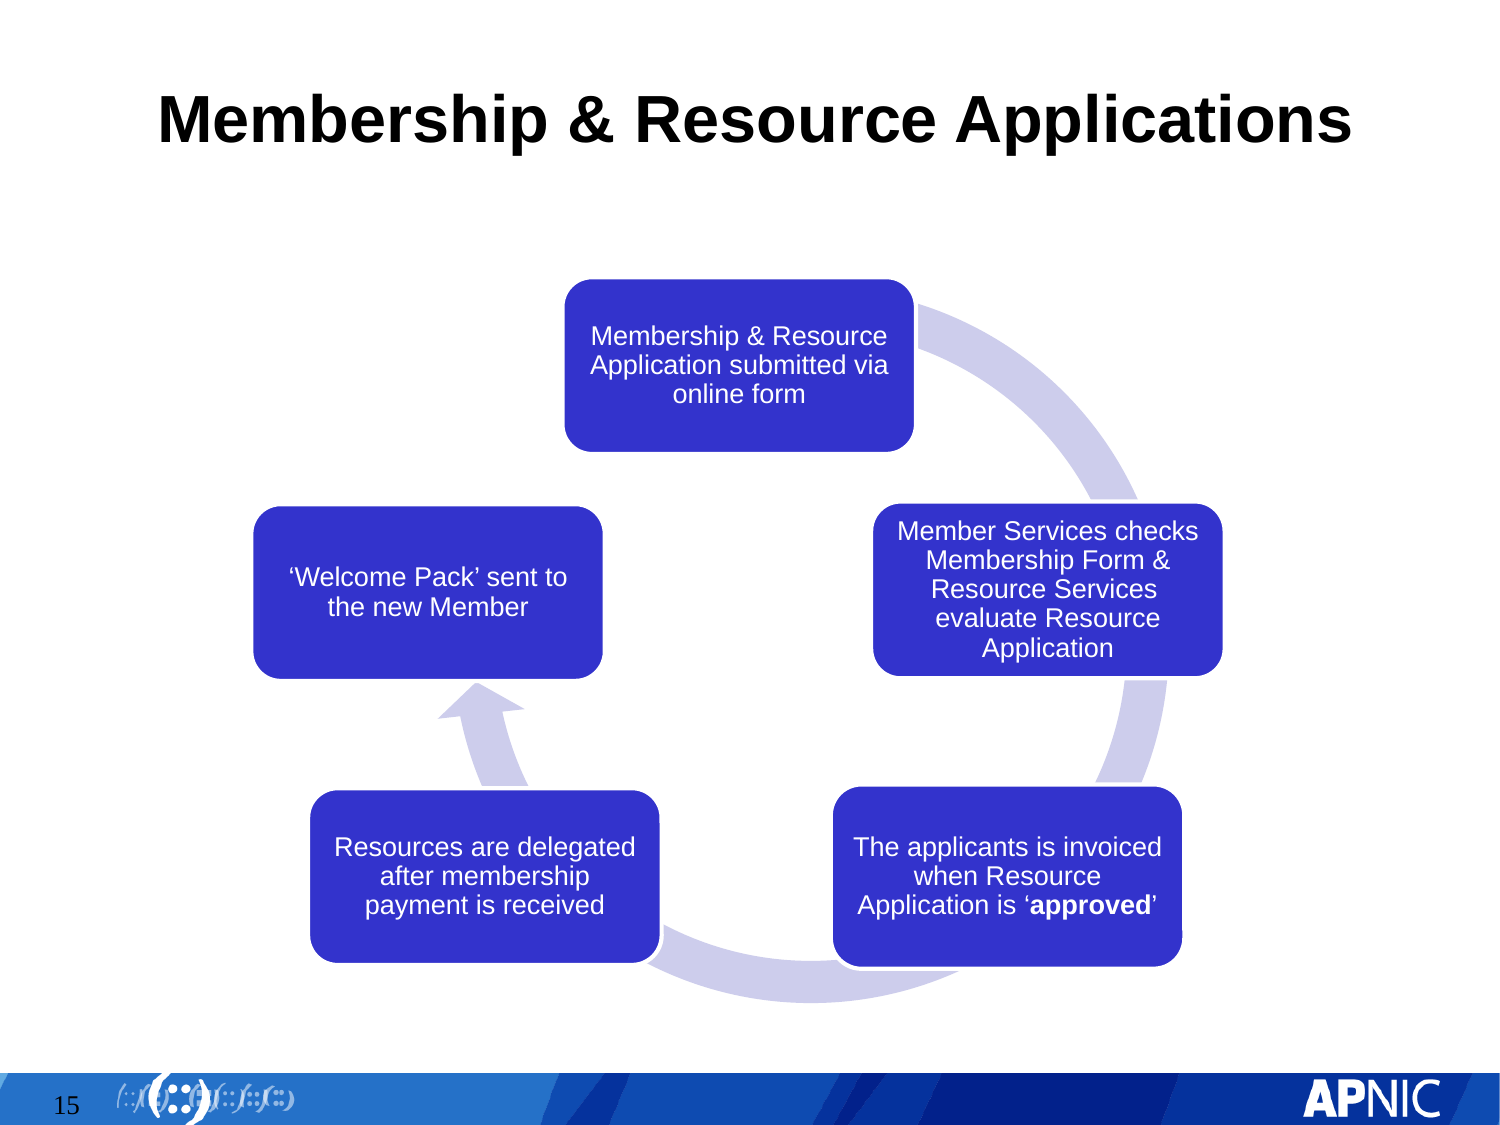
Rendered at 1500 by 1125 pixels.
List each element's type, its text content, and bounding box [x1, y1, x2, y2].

picture [0, 1069, 1500, 1125]
text_box Membership & Resource Applications [80, 52, 1431, 184]
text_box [171, 278, 1307, 1044]
slide_number 15 [15, 1087, 81, 1119]
